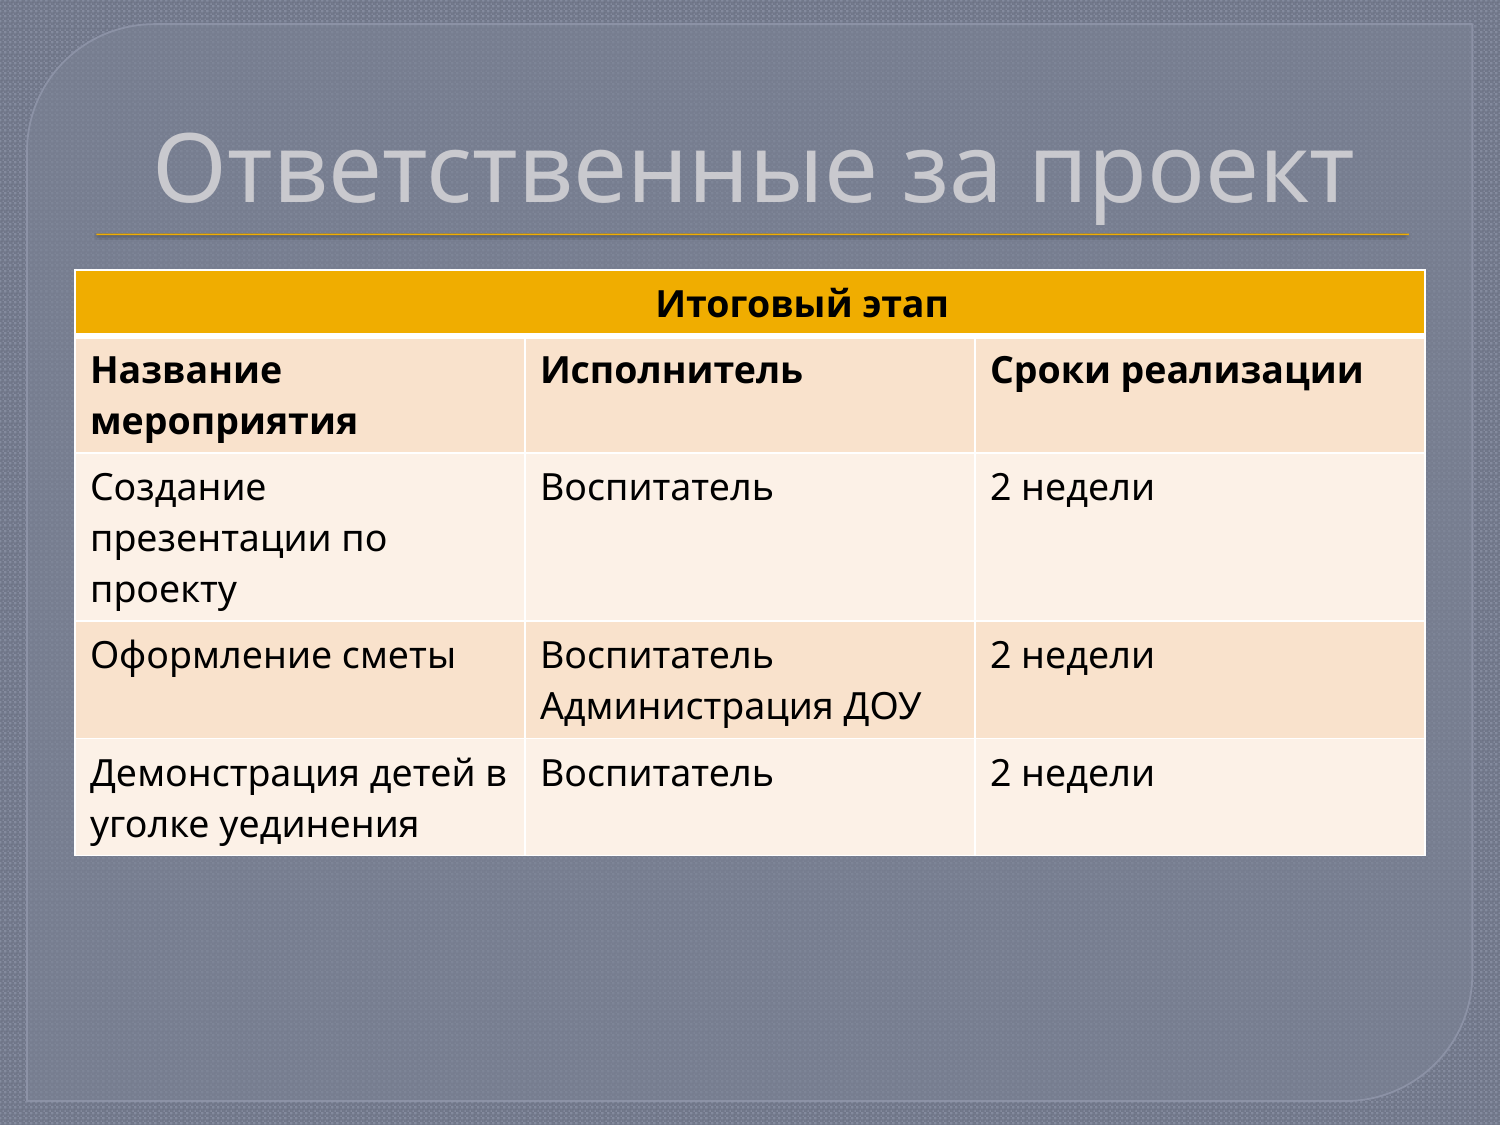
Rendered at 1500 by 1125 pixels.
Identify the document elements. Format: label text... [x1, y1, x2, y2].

table_cell Оформление сметы [76, 622, 524, 738]
table_cell Название мероприятия [76, 339, 524, 452]
table_cell Воспитатель [526, 454, 974, 620]
title Ответственные за проект [75, 41, 1425, 230]
table_cell Демонстрация детей в уголке уединения [76, 739, 524, 855]
table_header Итоговый этап [76, 271, 1424, 333]
table_cell 2 недели [976, 622, 1424, 738]
table_cell Исполнитель [526, 339, 974, 452]
table_cell Создание презентации по проекту [76, 454, 524, 620]
table_cell Воспитатель [526, 739, 974, 855]
table_cell 2 недели [976, 739, 1424, 855]
table_cell 2 недели [976, 454, 1424, 620]
table_cell Воспитатель Администрация ДОУ [526, 622, 974, 738]
table_cell Сроки реализации [976, 339, 1424, 452]
